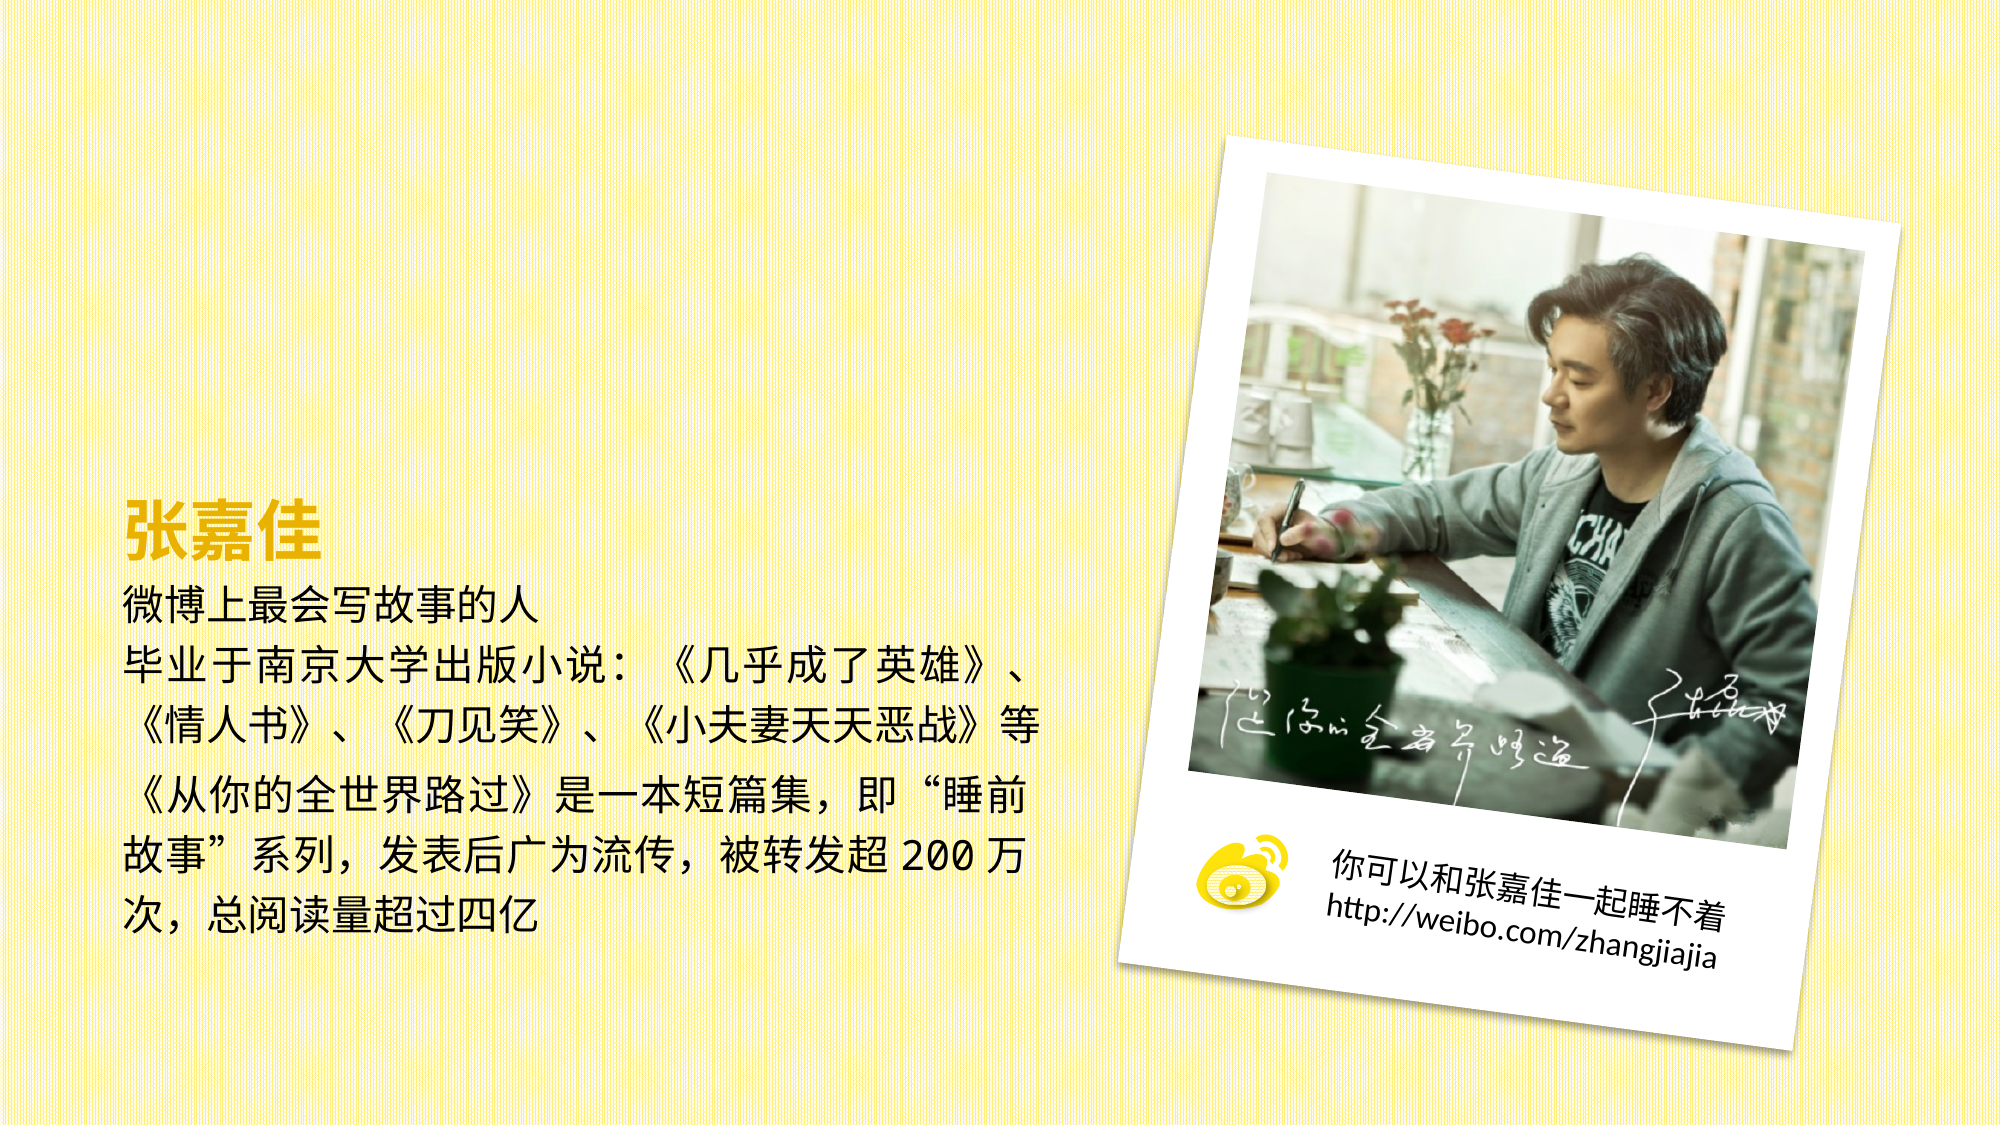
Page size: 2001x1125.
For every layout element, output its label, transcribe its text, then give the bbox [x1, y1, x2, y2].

text_box [1829, 213, 1903, 781]
text_box 张嘉佳 微博上最会写故事的人 毕业于南京大学出版小说：《几乎成了英雄》、《情人书》、《刀见笑》、《小夫妻天天恶战》等 [107, 481, 1065, 756]
text_box 你可以和张嘉佳一起睡不着 http://weibo.com/zhangjiajia [1308, 833, 1840, 1001]
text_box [1196, 827, 1285, 910]
text_box 《从你的全世界路过》是一本短篇集，即“睡前故事”系列，发表后广为流传，被转发超200万次，总阅读量超过四亿 [107, 750, 1043, 946]
text_box [1116, 133, 1825, 1053]
picture [1188, 172, 1866, 850]
